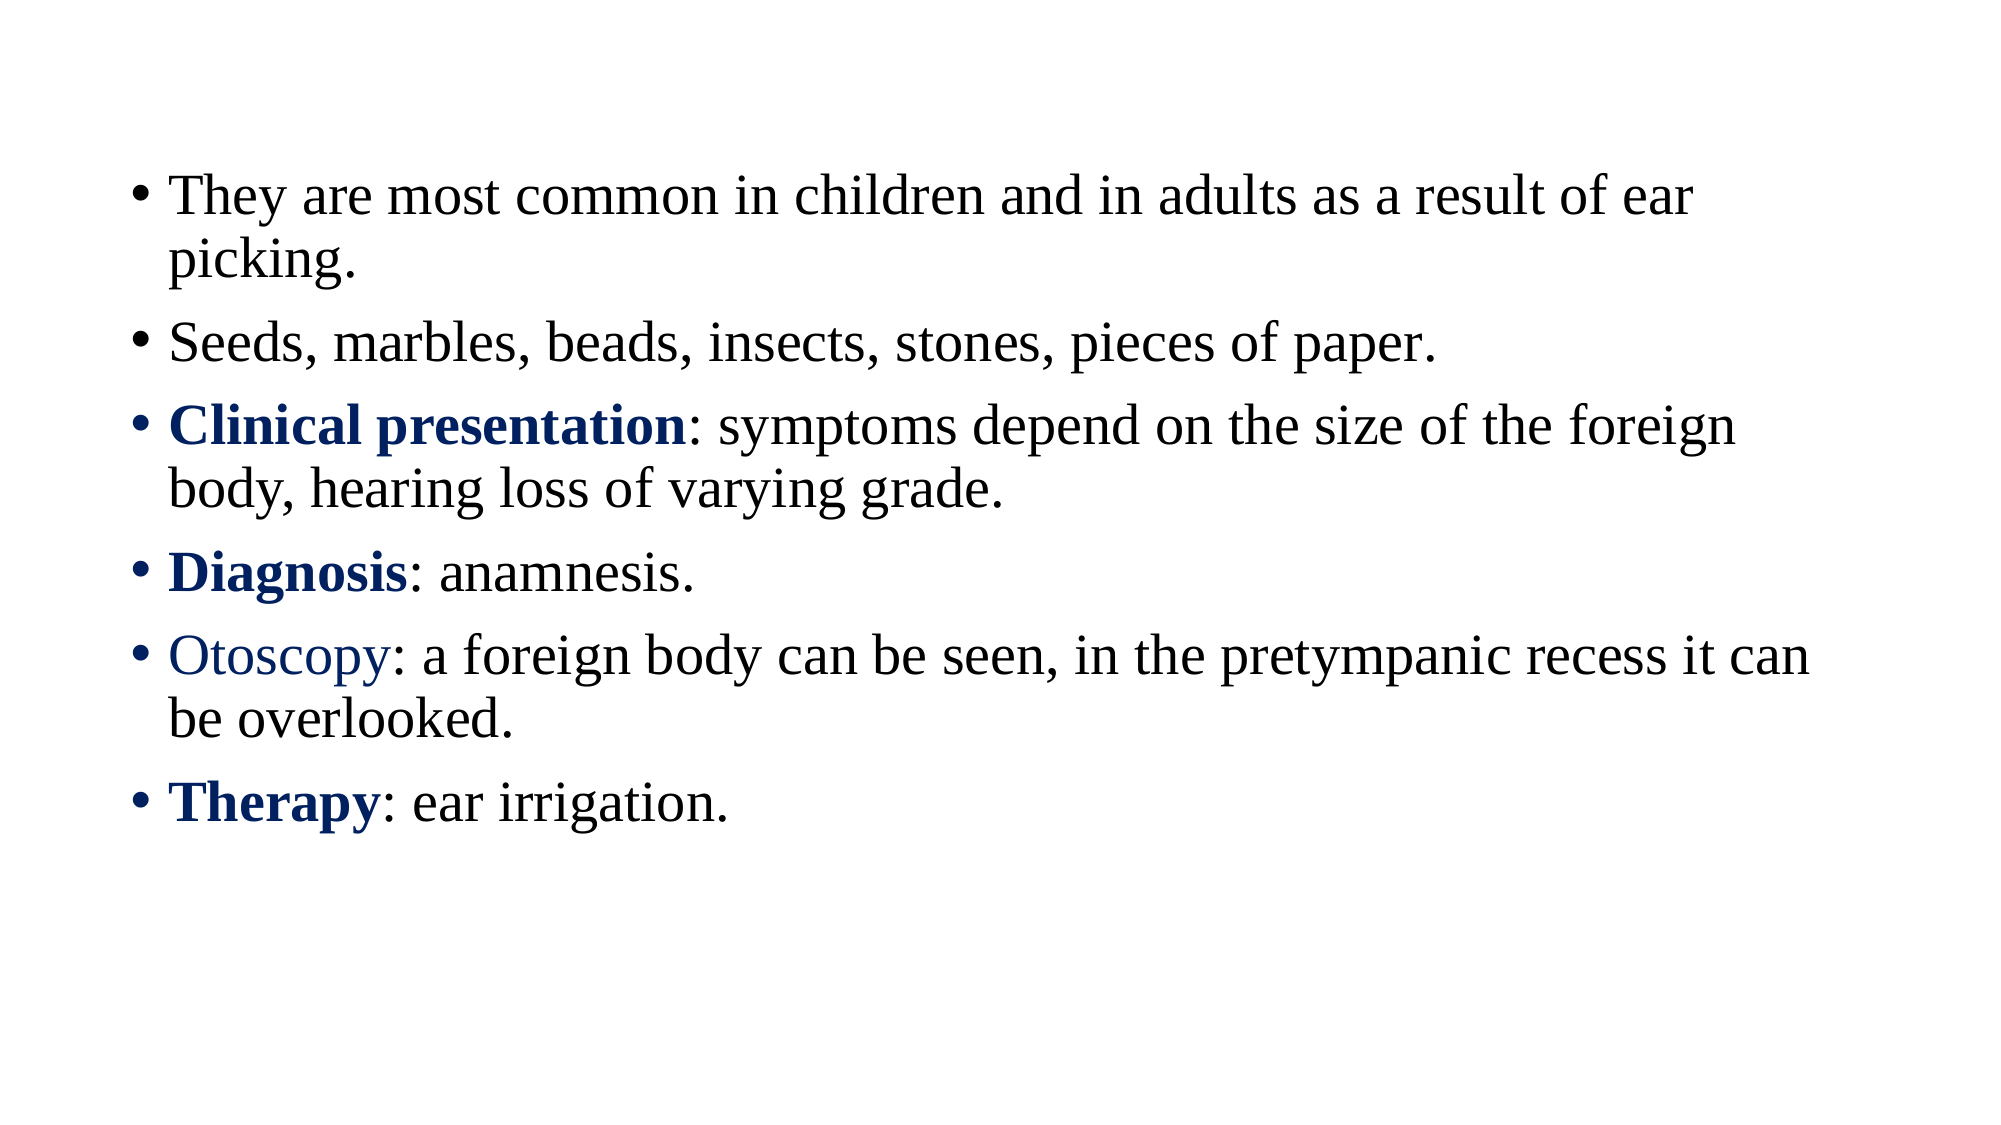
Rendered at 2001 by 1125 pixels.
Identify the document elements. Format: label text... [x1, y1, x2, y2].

list They are most common in children and in adults as a result of ear picking. Seeds, marbles, beads, insects, stones, pieces of paper. Clinical presentation: symptoms depend on the size of the foreign body, hearing loss of varying grade. Diagnosis: anamnesis. Otoscopy: a foreign body can be seen, in the pretympanic recess it can be overlooked. Therapy: ear irrigation. [115, 156, 1841, 887]
